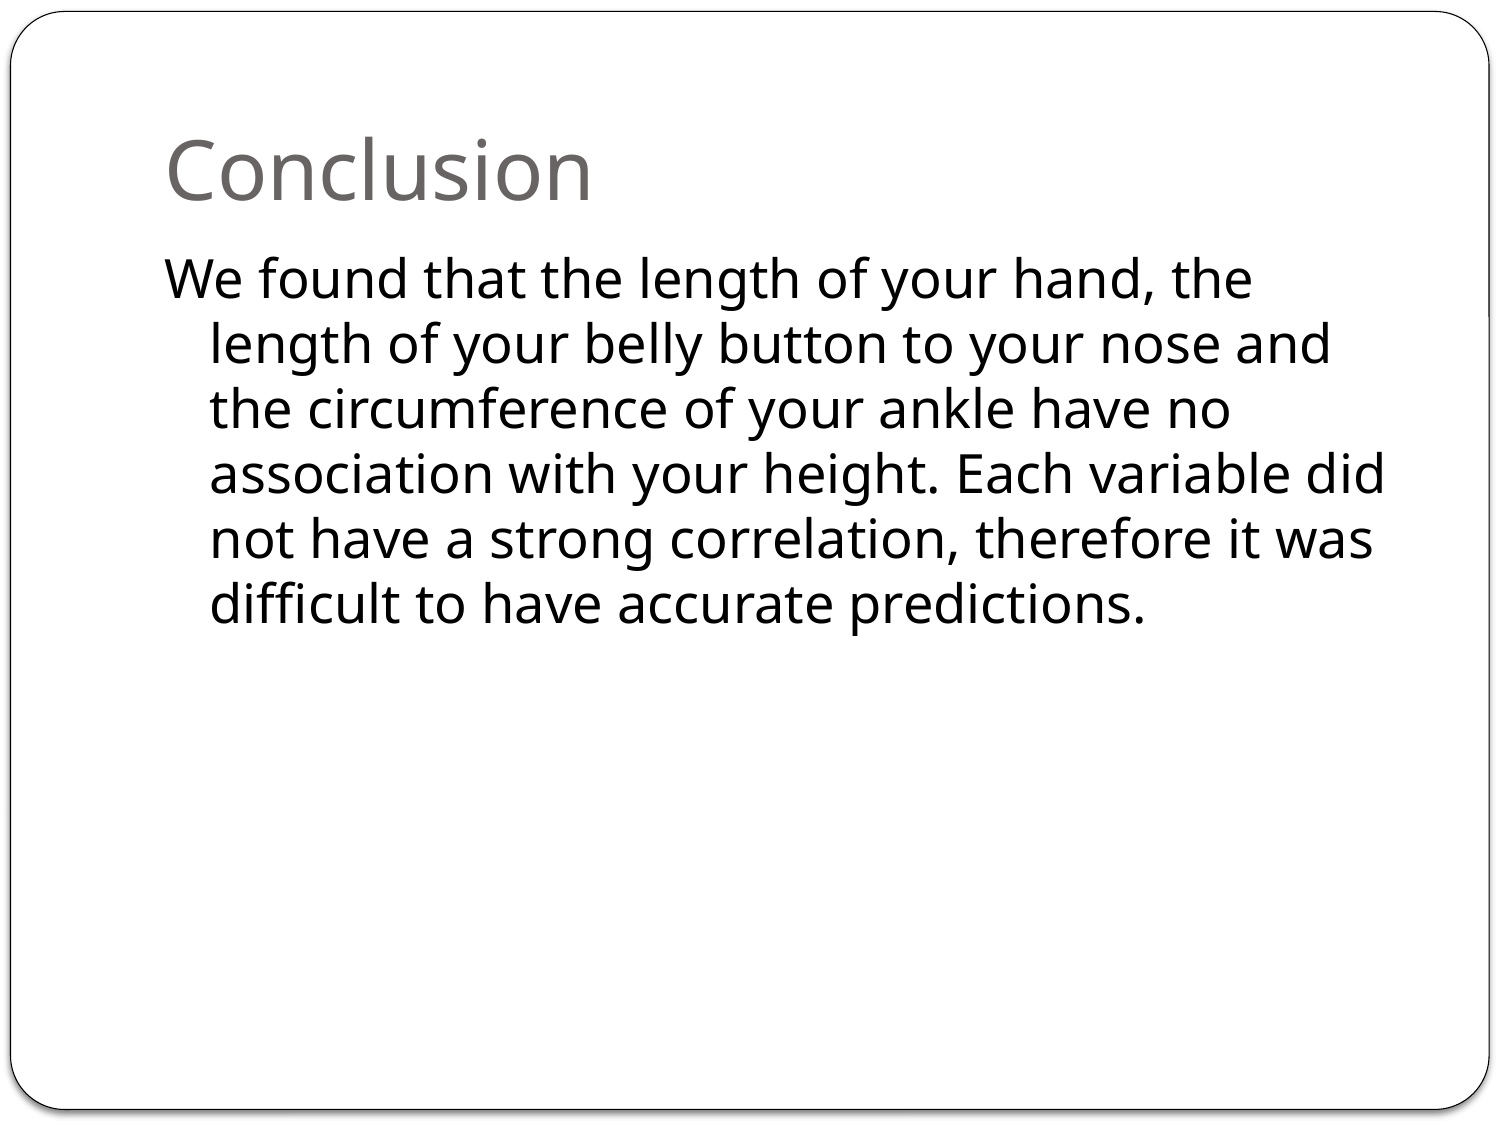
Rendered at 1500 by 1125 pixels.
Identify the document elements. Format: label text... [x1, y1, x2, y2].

title Conclusion [150, 45, 1425, 233]
list We found that the length of your hand, the length of your belly button to your nose and the circumference of your ankle have no association with your height. Each variable did not have a strong correlation, therefore it was difficult to have accurate predictions. [150, 237, 1425, 988]
